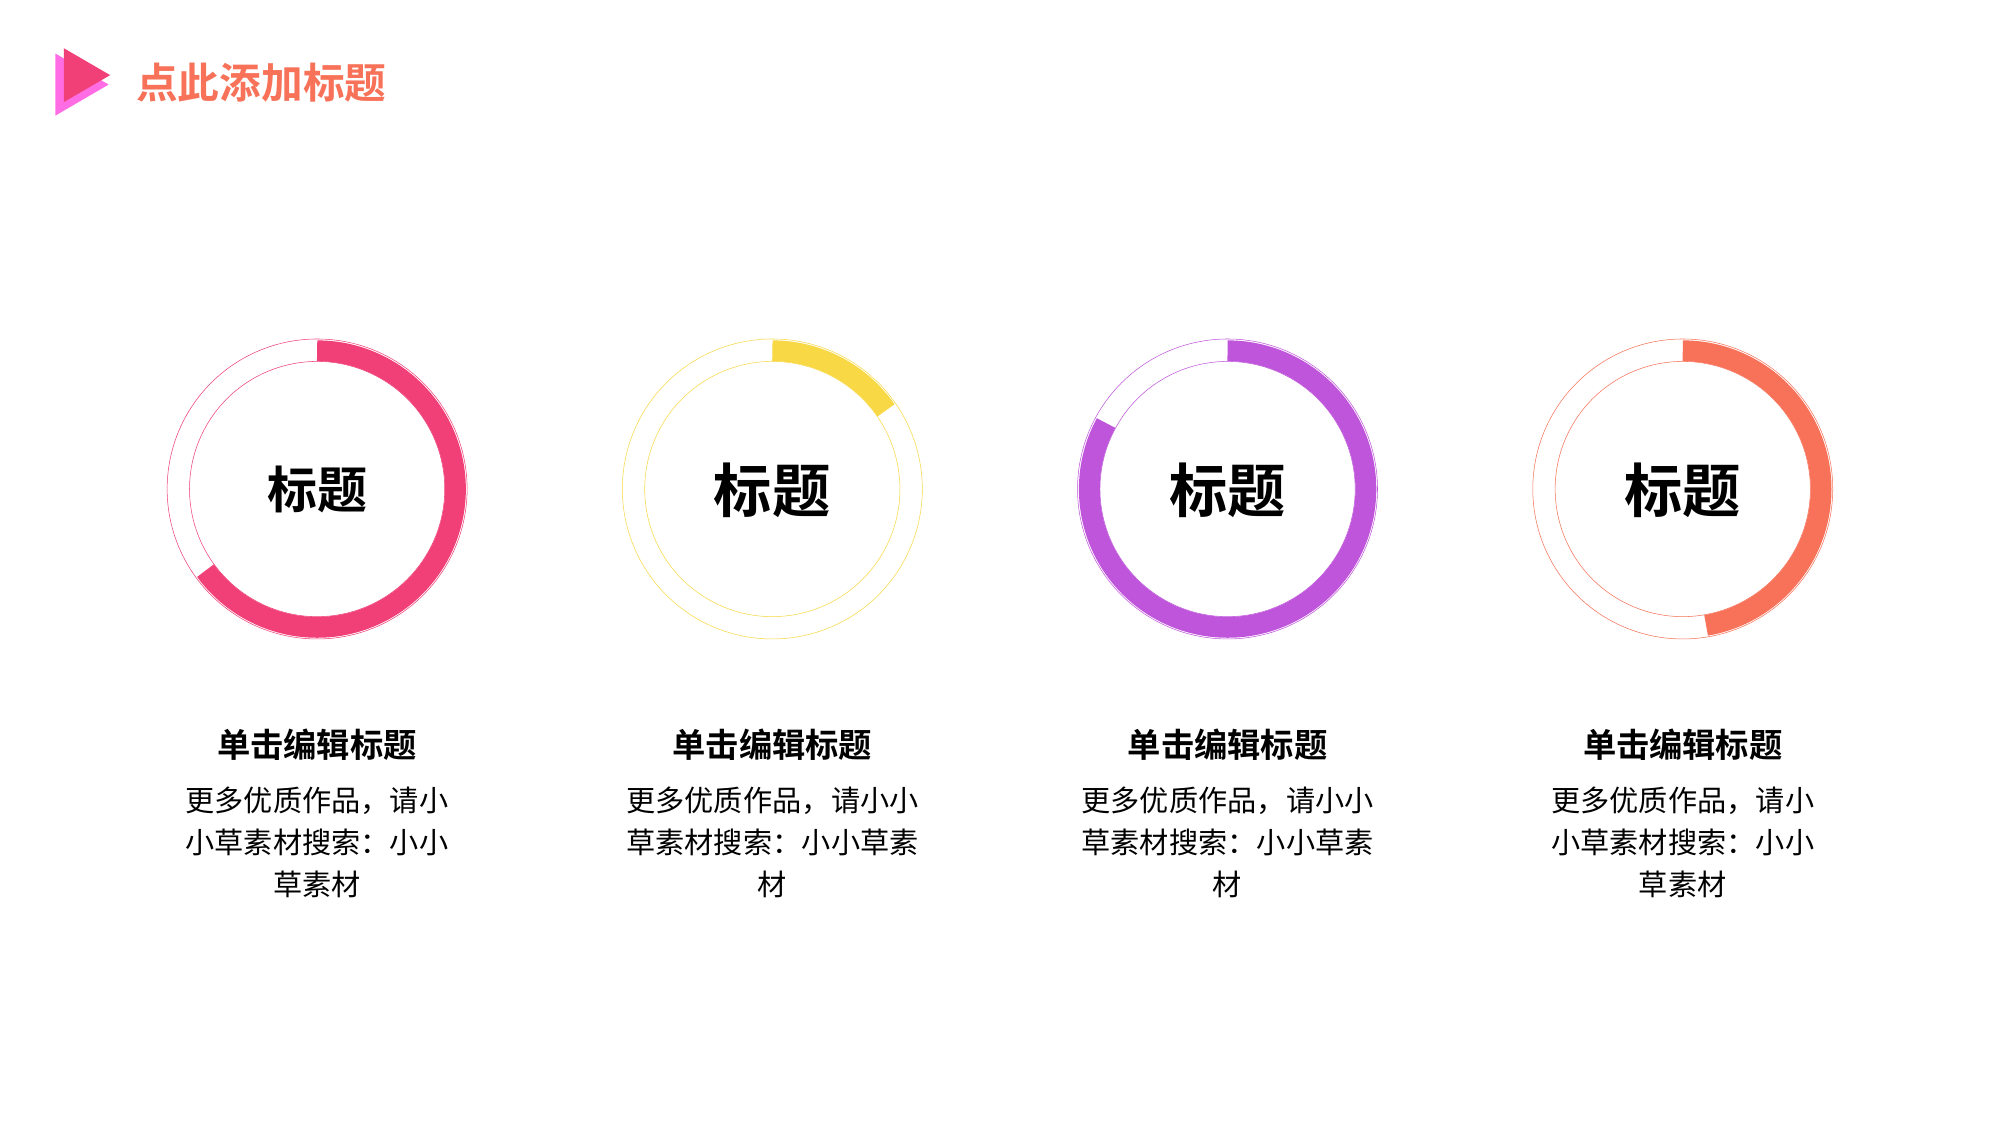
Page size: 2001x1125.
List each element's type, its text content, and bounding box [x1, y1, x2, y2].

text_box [170, 723, 464, 903]
text_box [1076, 337, 1379, 641]
text_box [772, 349, 887, 490]
text_box [1088, 349, 1367, 629]
text_box [1531, 337, 1834, 641]
text_box 点此添加标题 [121, 48, 455, 114]
text_box [621, 337, 924, 641]
text_box [166, 337, 469, 641]
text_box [1081, 723, 1374, 903]
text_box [55, 48, 111, 116]
text_box [204, 349, 457, 629]
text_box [1536, 723, 1830, 903]
text_box 标题 [188, 360, 317, 565]
text_box [1682, 349, 1823, 627]
text_box 标题 [643, 360, 901, 618]
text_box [626, 723, 919, 903]
text_box 标题 [1114, 360, 1227, 488]
text_box 标题 [1554, 360, 1704, 618]
